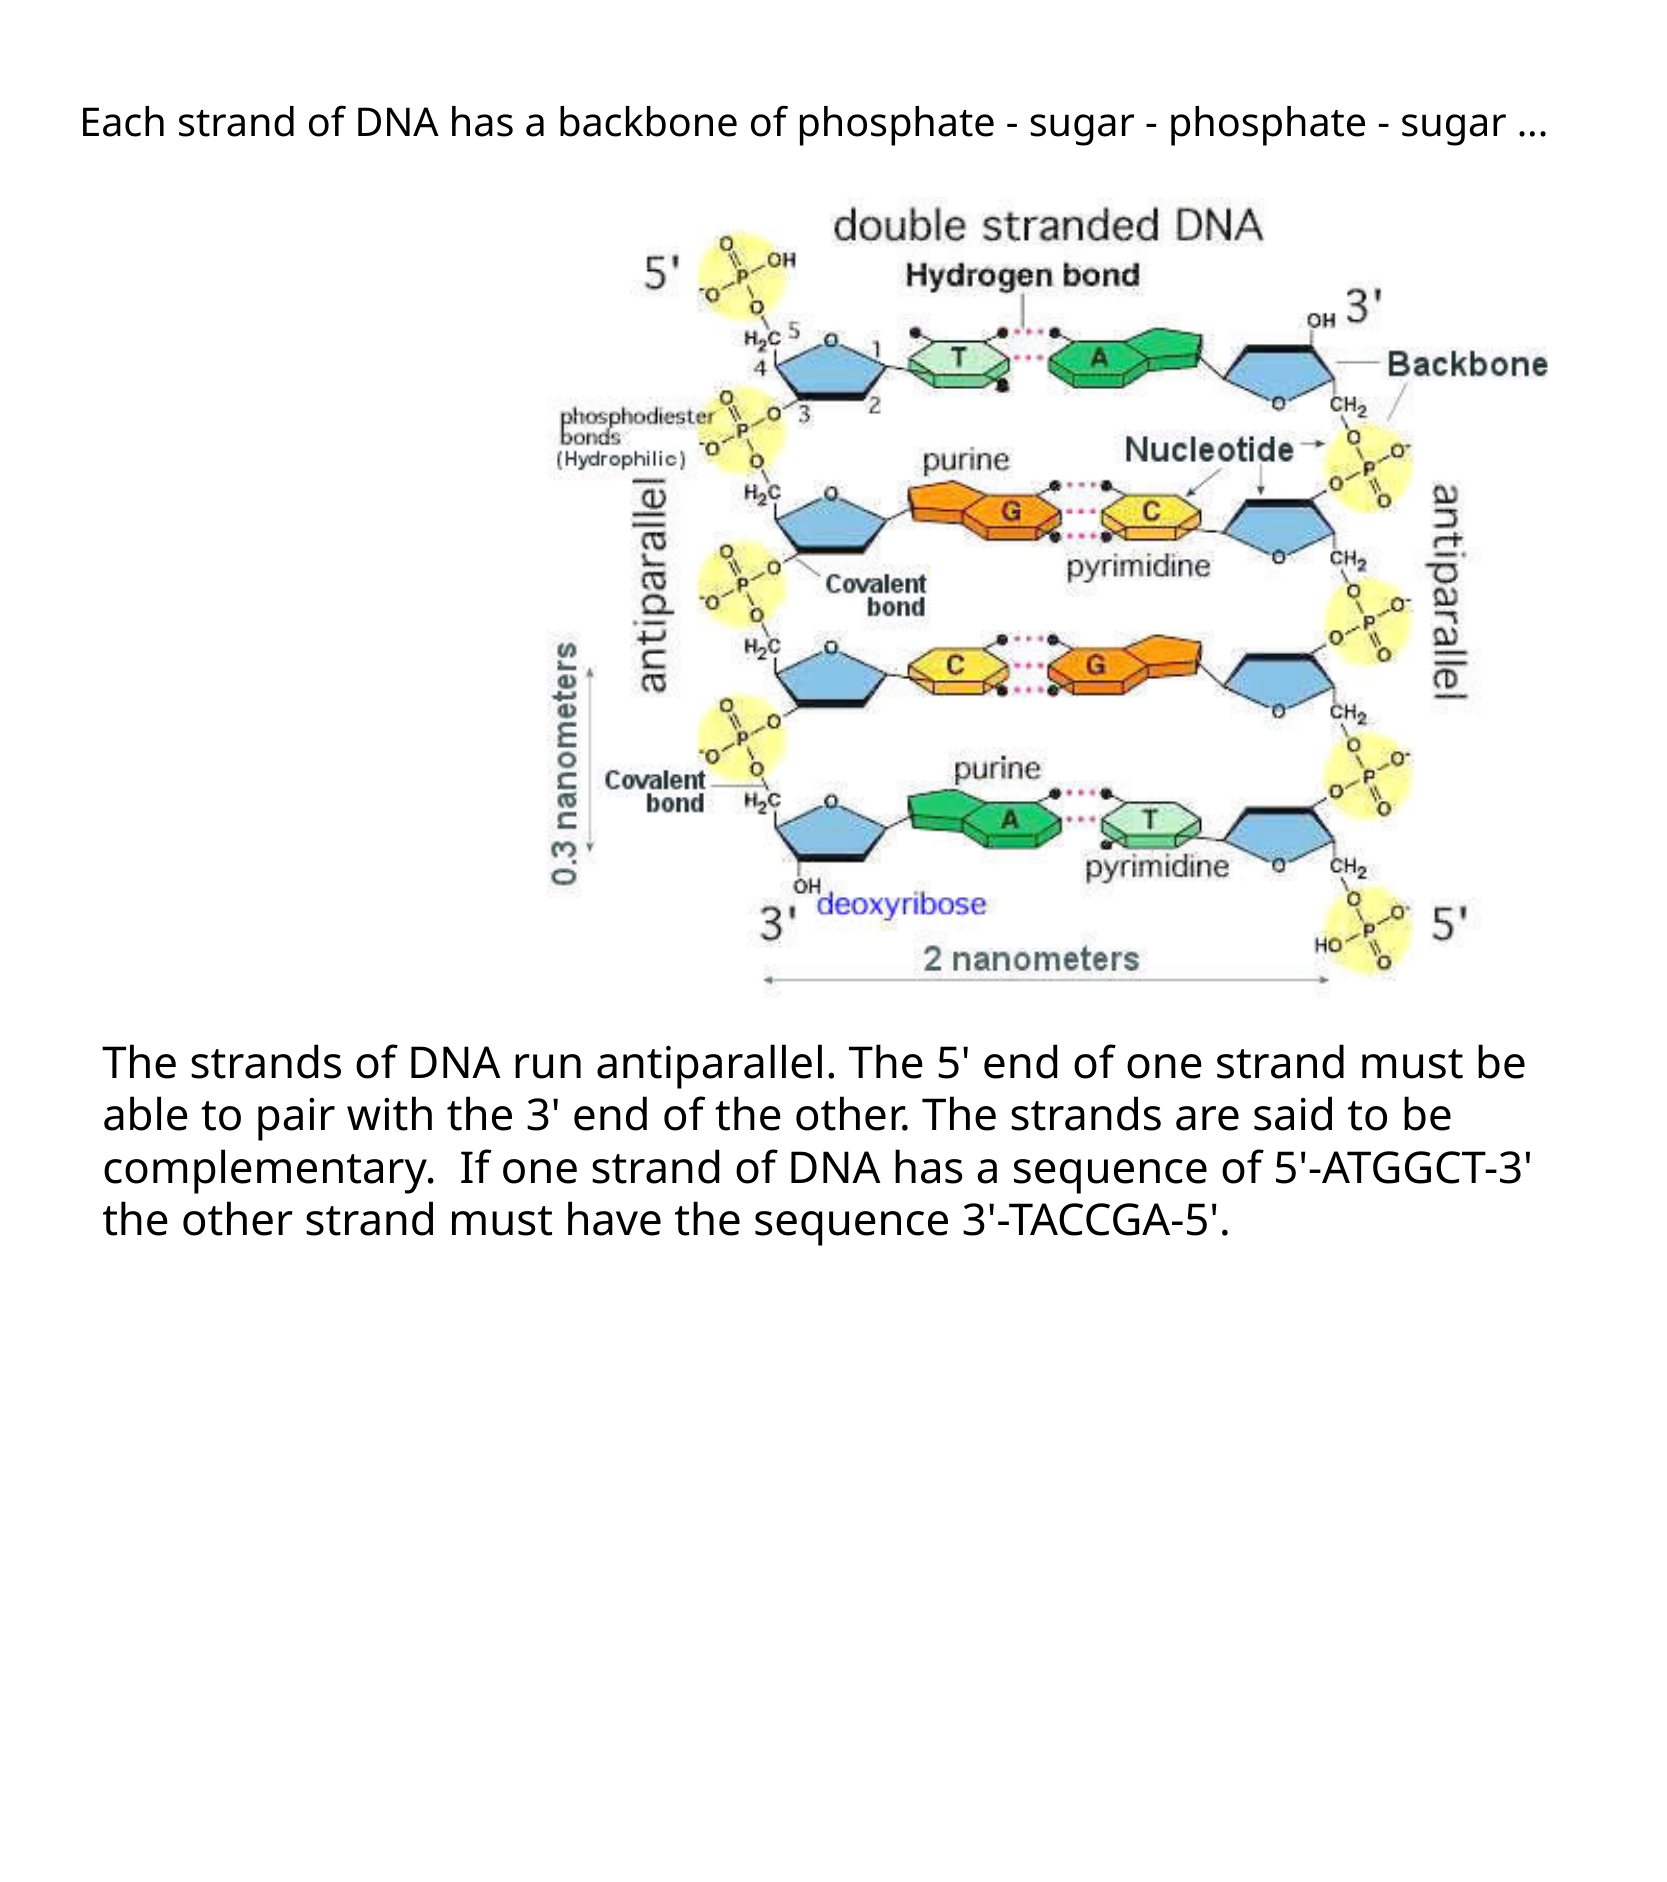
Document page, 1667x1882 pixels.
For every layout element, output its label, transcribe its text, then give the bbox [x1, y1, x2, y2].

picture [530, 197, 1574, 1015]
text_box Each strand of DNA has a backbone of phosphate - sugar - phosphate - sugar ... [64, 89, 1648, 152]
text_box The strands of DNA run antiparallel. The 5' end of one strand must be able to pair with the 3' end of the other. The strands are said to be complementary. If one strand of DNA has a sequence of 5'-ATGGCT-3' the other strand must have the sequence 3'-TACCGA-5'. [87, 1027, 1567, 1252]
